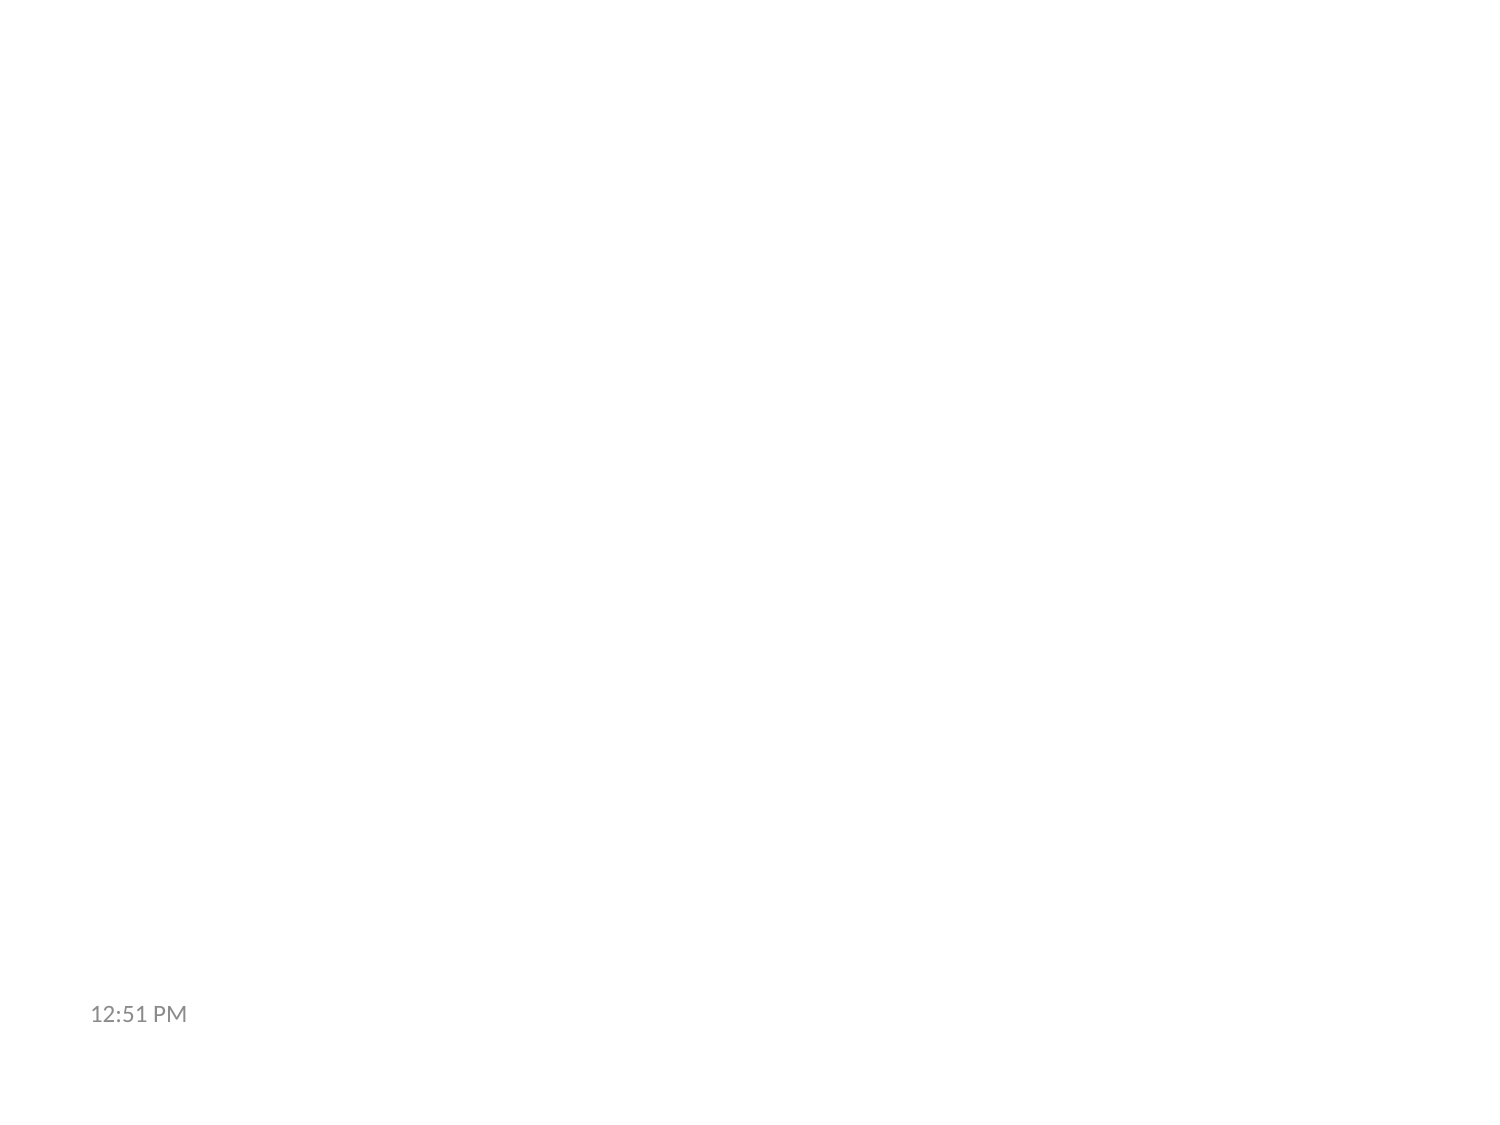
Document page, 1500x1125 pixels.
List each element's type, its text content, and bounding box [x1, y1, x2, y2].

text_box 3:35 PM [75, 982, 425, 1043]
